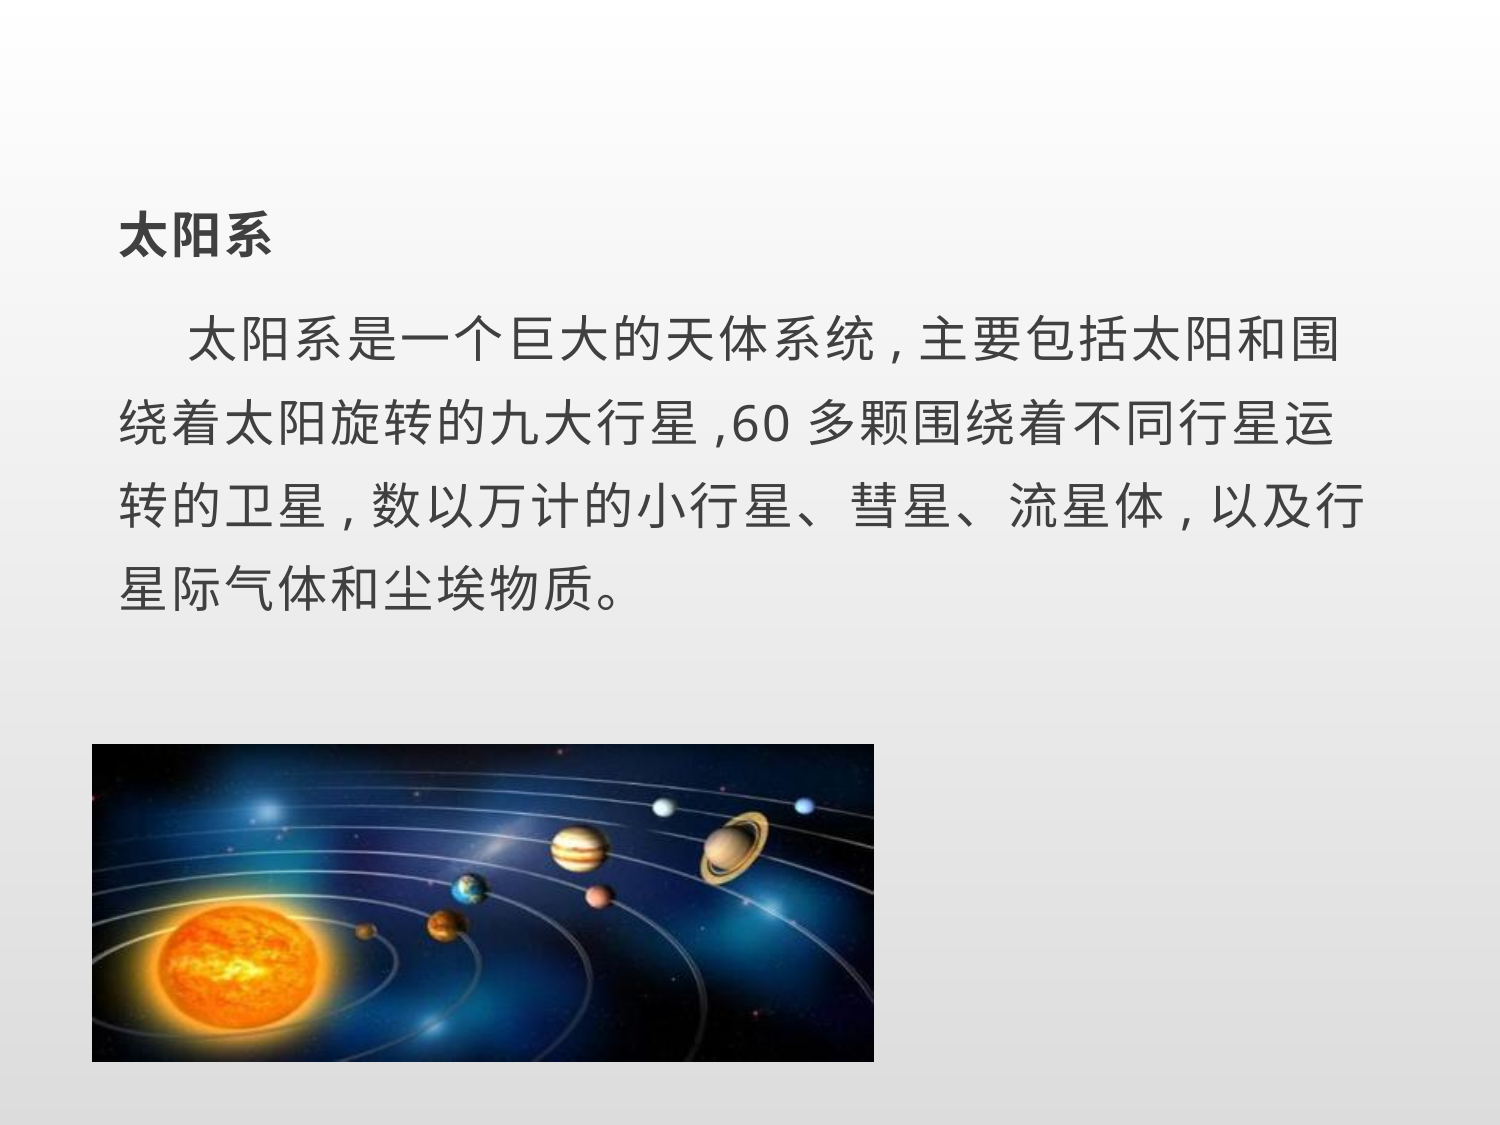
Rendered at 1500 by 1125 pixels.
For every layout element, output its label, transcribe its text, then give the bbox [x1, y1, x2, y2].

list 太阳系 太阳系是一个巨大的天体系统,主要包括太阳和围绕着太阳旋转的九大行星,60多颗围绕着不同行星运转的卫星,数以万计的小行星、彗星、流星体,以及行星际气体和尘埃物质。 [103, 172, 1397, 647]
picture [92, 744, 874, 1062]
